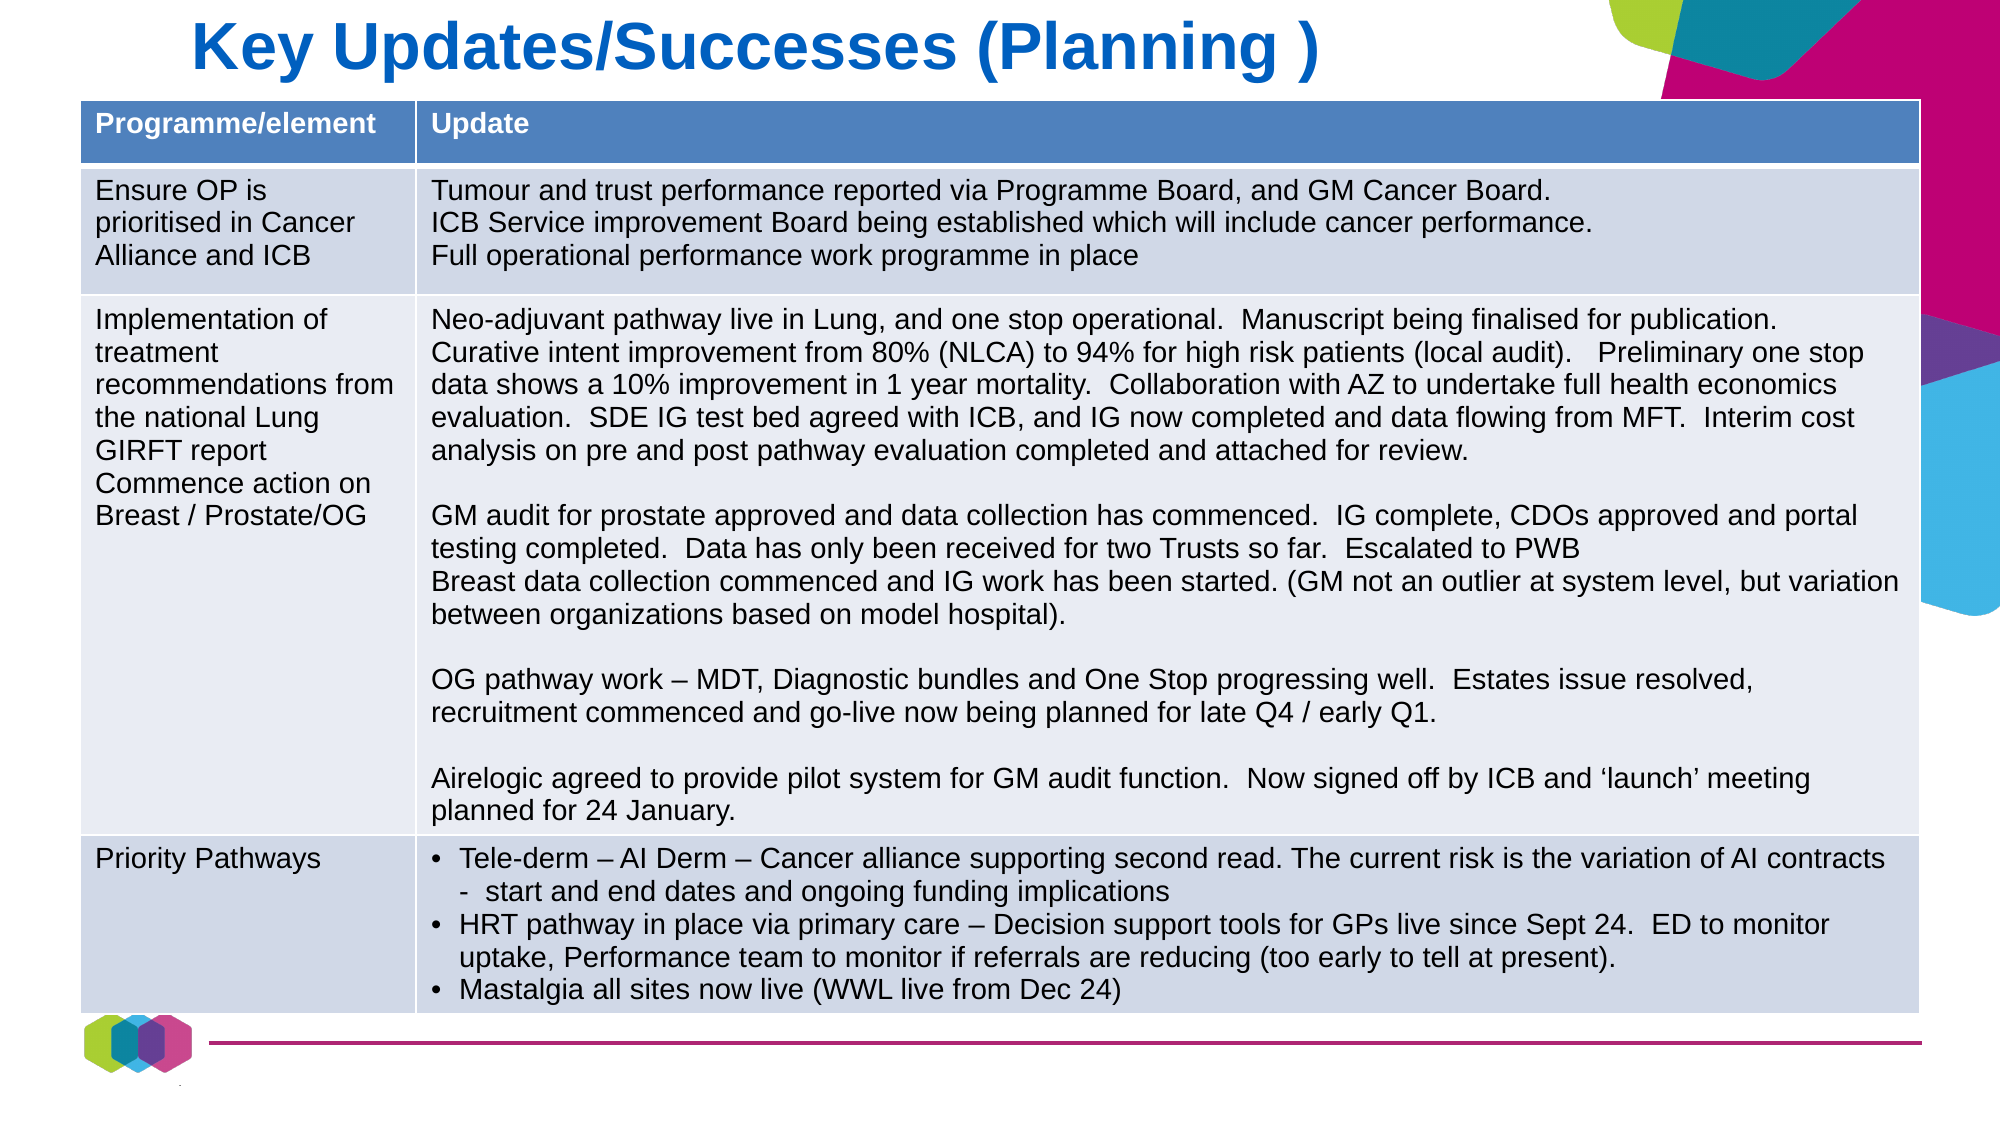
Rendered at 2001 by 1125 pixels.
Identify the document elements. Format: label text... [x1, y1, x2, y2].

picture [37, 1012, 240, 1086]
table_cell Tele-derm – AI Derm – Cancer alliance supporting second read. The current risk is the variation of AI contracts - start and end dates and ongoing funding implications HRT pathway in place via primary care – Decision support tools for GPs live since Sept 24. ED to monitor uptake, Performance team to monitor if referrals are reducing (too early to tell at present). Mastalgia all sites now live (WWL live from Dec 24) [417, 836, 1919, 1013]
table_header Update [417, 101, 1919, 163]
table_header Programme/element [81, 101, 415, 163]
picture [1523, 0, 2000, 765]
table_cell Neo-adjuvant pathway live in Lung, and one stop operational. Manuscript being finalised for publication. Curative intent improvement from 80% (NLCA) to 94% for high risk patients (local audit). Preliminary one stop data shows a 10% improvement in 1 year mortality. Collaboration with AZ to undertake full health economics evaluation. SDE IG test bed agreed with ICB, and IG now completed and data flowing from MFT. Interim cost analysis on pre and post pathway evaluation completed and attached for review. GM audit for prostate approved and data collection has commenced. IG complete, CDOs approved and portal testing completed. Data has only been received for two Trusts so far. Escalated to PWB Breast data collection commenced and IG work has been started. (GM not an outlier at system level, but variation between organizations based on model hospital). OG pathway work – MDT, Diagnostic bundles and One Stop progressing well. Estates issue resolved, recruitment commenced and go-live now being planned for late Q4 / early Q1. Airelogic agreed to provide pilot system for GM audit function. Now signed off by ICB and ‘launch’ meeting planned for 24 January. [417, 296, 1919, 834]
table_cell Tumour and trust performance reported via Programme Board, and GM Cancer Board. ICB Service improvement Board being established which will include cancer performance. Full operational performance work programme in place [417, 169, 1919, 294]
table_cell Implementation of treatment recommendations from the national Lung GIRFT report Commence action on Breast / Prostate/OG [81, 296, 415, 834]
table_cell Ensure OP is prioritised in Cancer Alliance and ICB [81, 169, 415, 294]
table_cell Priority Pathways [81, 836, 415, 1013]
list Key Updates/Successes (Planning ) [177, 0, 1523, 99]
